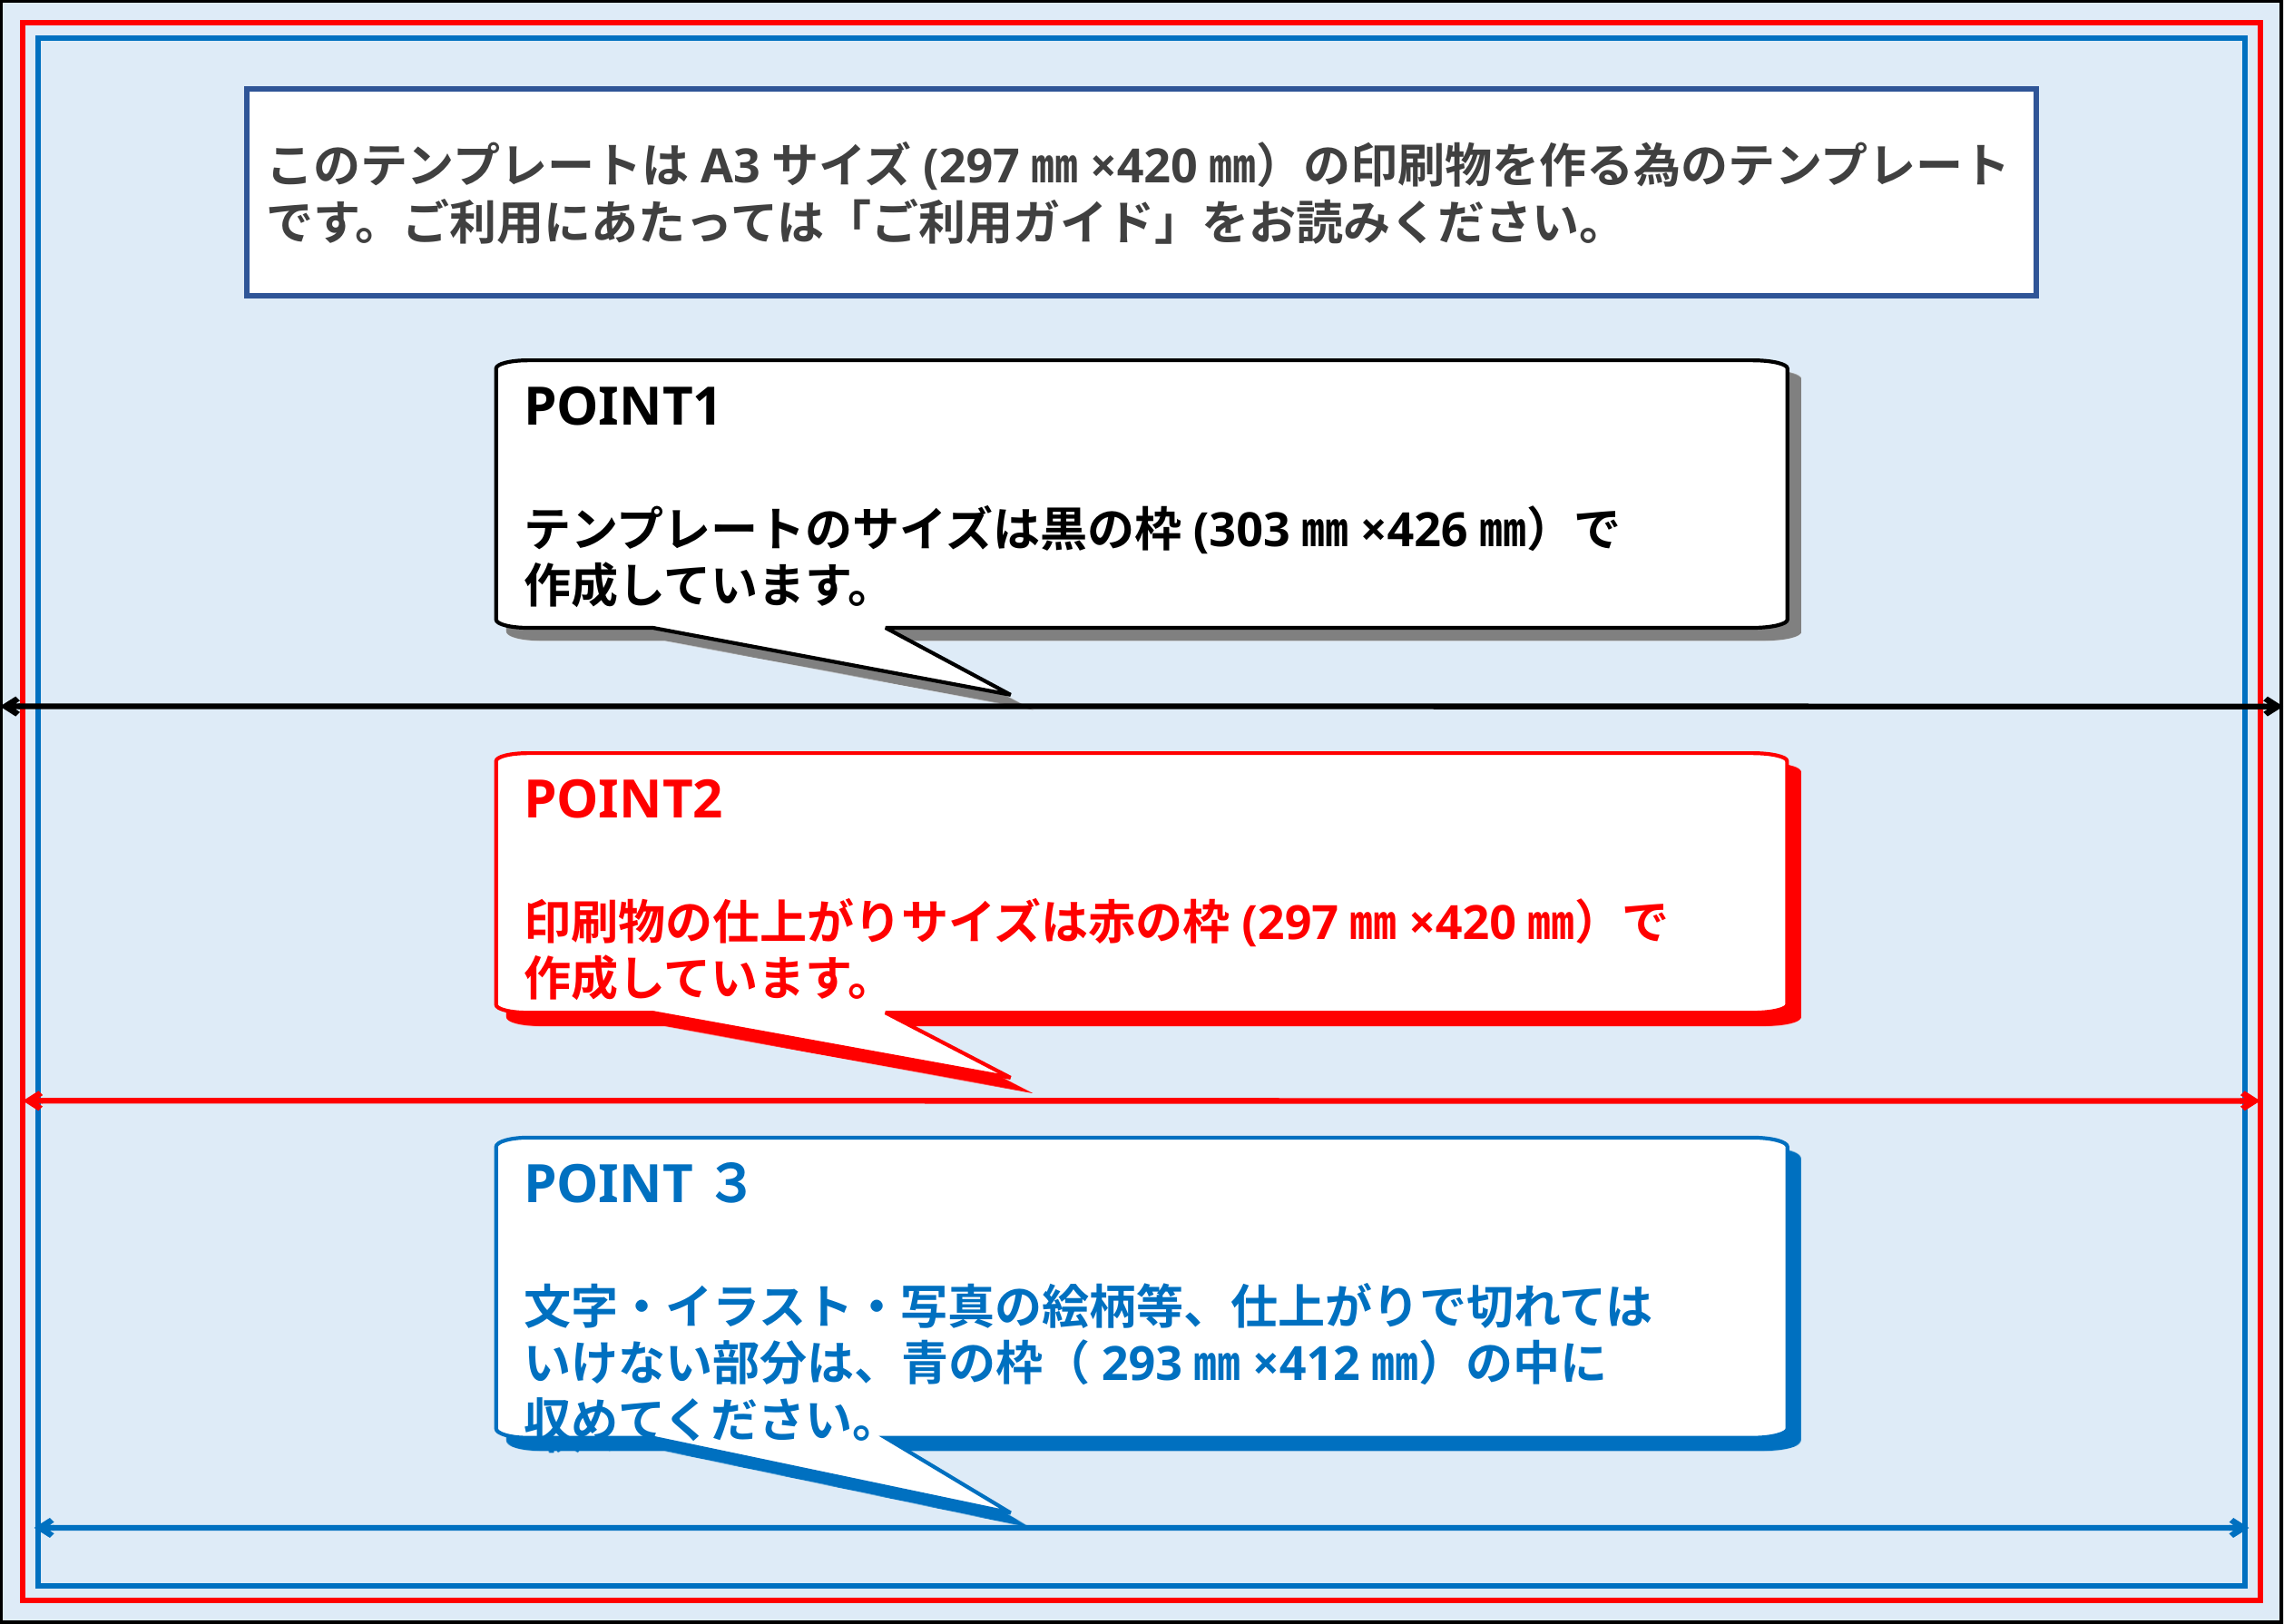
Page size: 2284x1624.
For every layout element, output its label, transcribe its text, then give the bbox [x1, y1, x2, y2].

text_box POINT1 テンプレートのサイズは黒の枠(303㎜×426㎜）で 作成しています。 [495, 360, 1788, 695]
text_box POINT３ 文字・イラスト・写真の絵柄等、仕上がりで切れては いけない部分は、青の枠（293㎜×412㎜）の中に 収めてください。 [495, 1137, 1788, 1513]
text_box [23, 1094, 2260, 1108]
text_box [0, 699, 2284, 713]
text_box [37, 37, 2246, 706]
text_box [37, 1529, 2246, 1587]
text_box [37, 707, 2246, 1101]
text_box [0, 0, 2283, 706]
text_box [34, 1521, 2250, 1535]
text_box このテンプレートはA3サイズ(297㎜×420㎜）の印刷物を作る為のテンプレートです。ご利用にあたっては「ご利用ガイド」をお読みください。 [246, 88, 2037, 297]
text_box [0, 707, 2283, 1624]
text_box POINT2 印刷物の仕上がりサイズは赤の枠(297㎜×420㎜）で 作成しています。 [495, 753, 1788, 1078]
text_box [37, 1101, 2246, 1527]
text_box [22, 707, 2261, 1601]
text_box [22, 22, 2261, 706]
